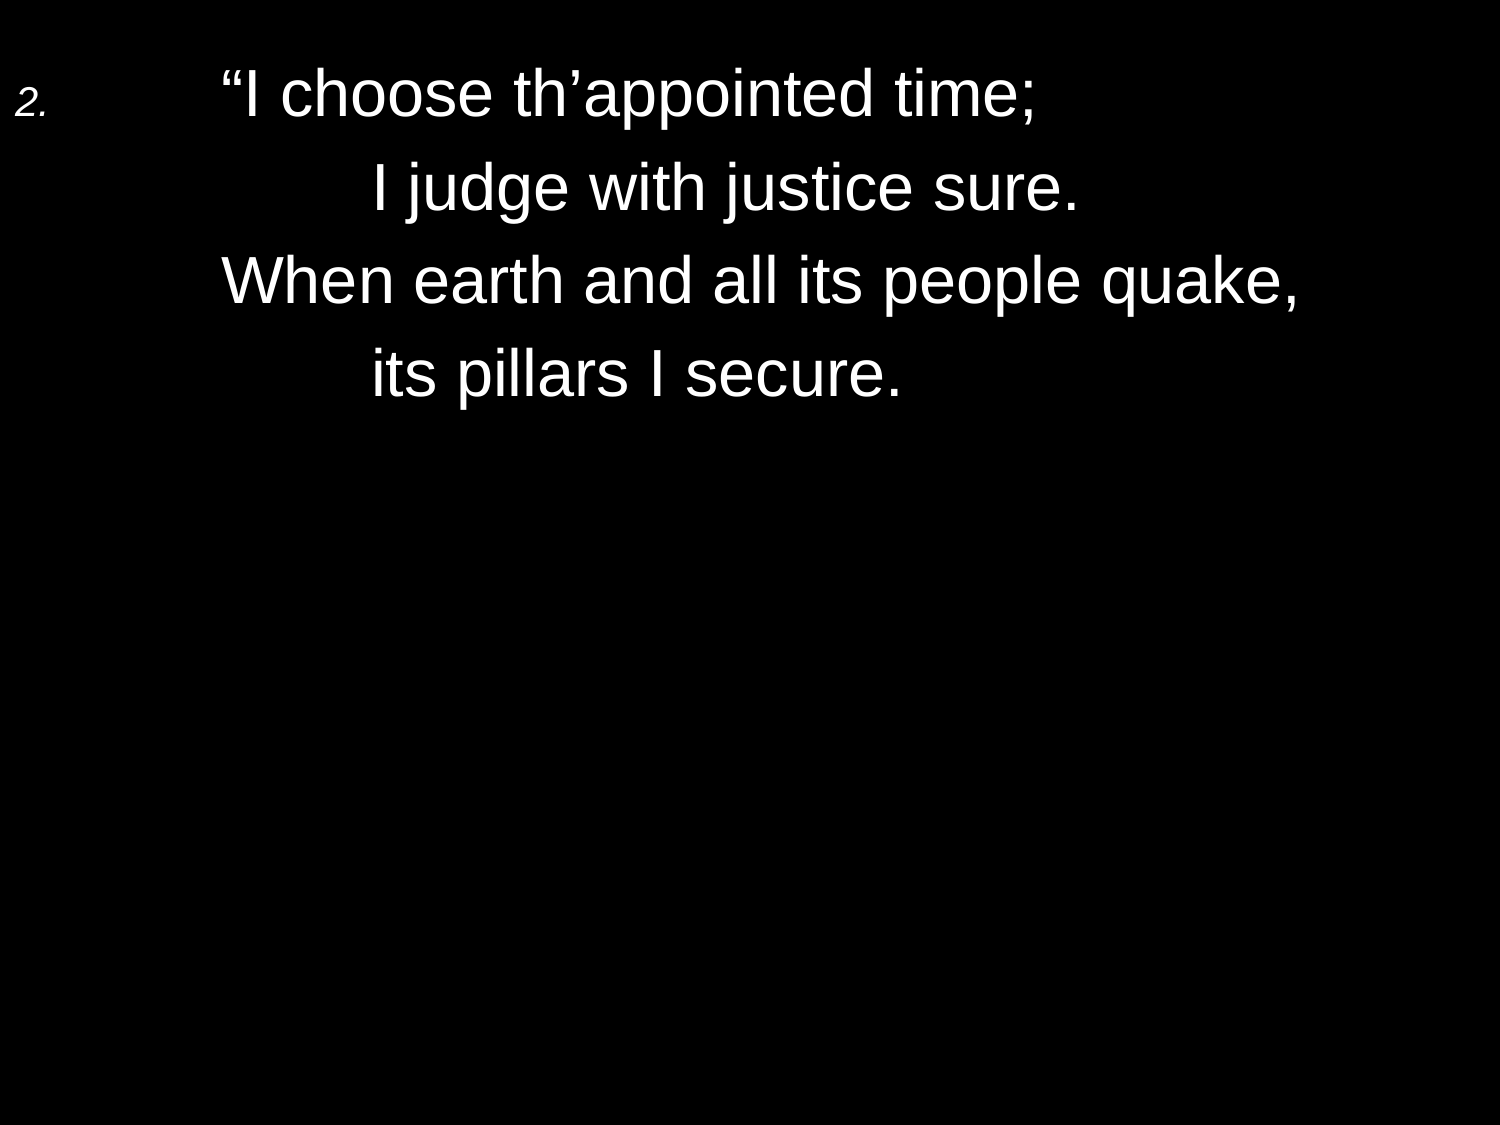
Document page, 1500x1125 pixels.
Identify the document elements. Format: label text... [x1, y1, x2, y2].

list 2. “I choose th’appointed time; I judge with justice sure. When earth and all its people quake, its pillars I secure. [0, 42, 1500, 1047]
